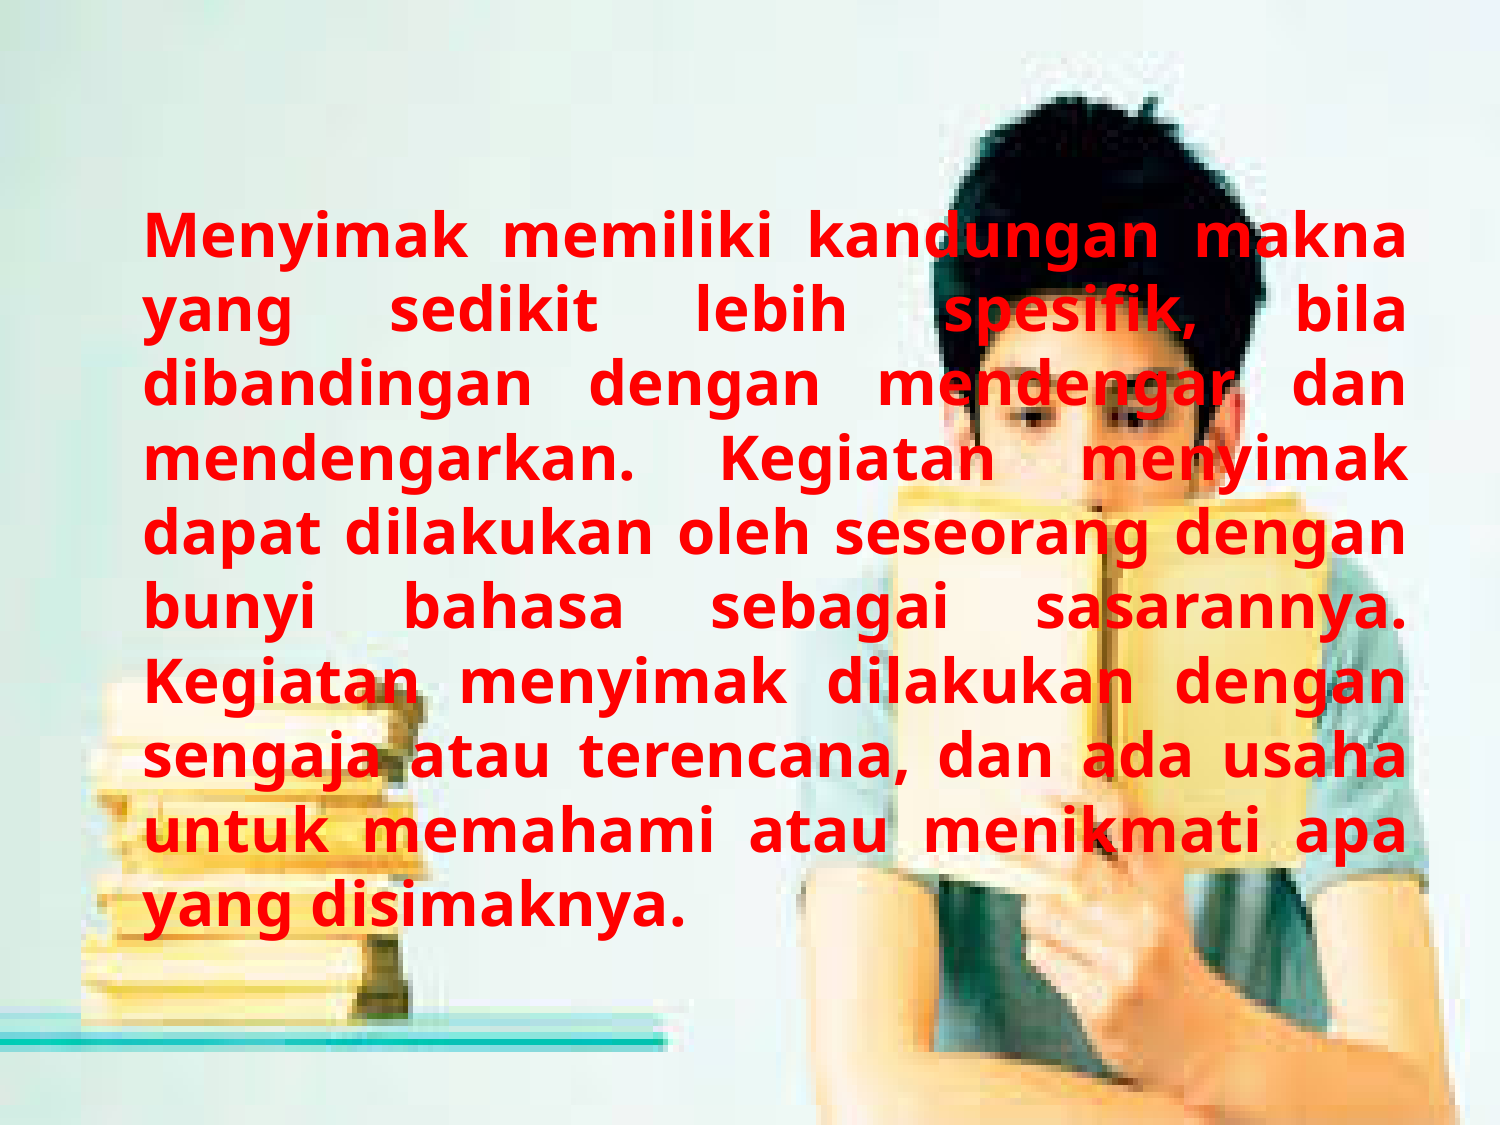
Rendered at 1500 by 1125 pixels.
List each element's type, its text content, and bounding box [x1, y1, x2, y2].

list Menyimak memiliki kandungan makna yang sedikit lebih spesifik, bila dibandingan dengan mendengar dan mendengarkan. Kegiatan menyimak dapat dilakukan oleh seseorang dengan bunyi bahasa sebagai sasarannya. Kegiatan menyimak dilakukan dengan sengaja atau terencana, dan ada usaha untuk memahami atau menikmati apa yang disimaknya. [75, 187, 1425, 1005]
picture [0, 0, 1500, 1125]
